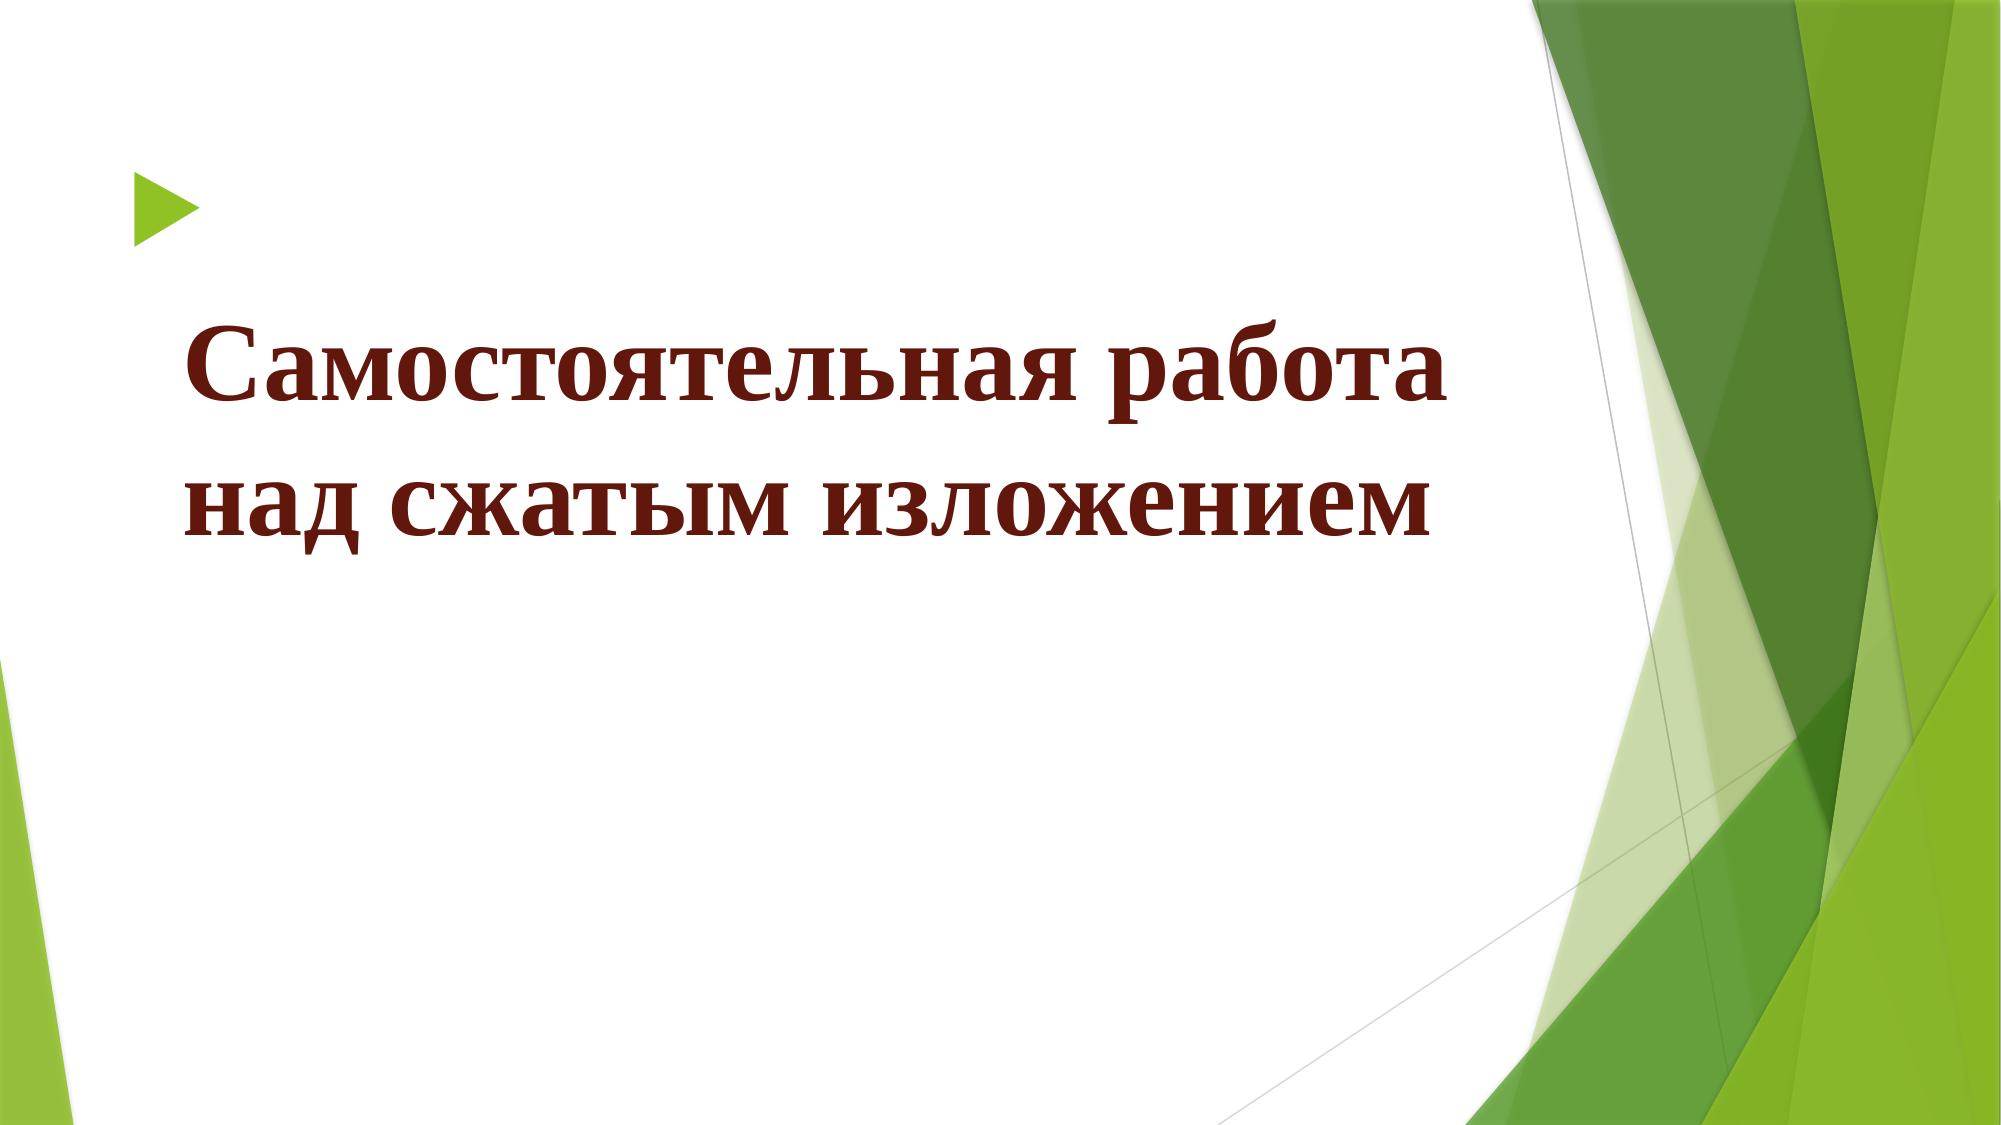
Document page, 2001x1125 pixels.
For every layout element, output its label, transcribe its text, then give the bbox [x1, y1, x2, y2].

list Самостоятельная работа над сжатым изложением [111, 145, 1522, 991]
